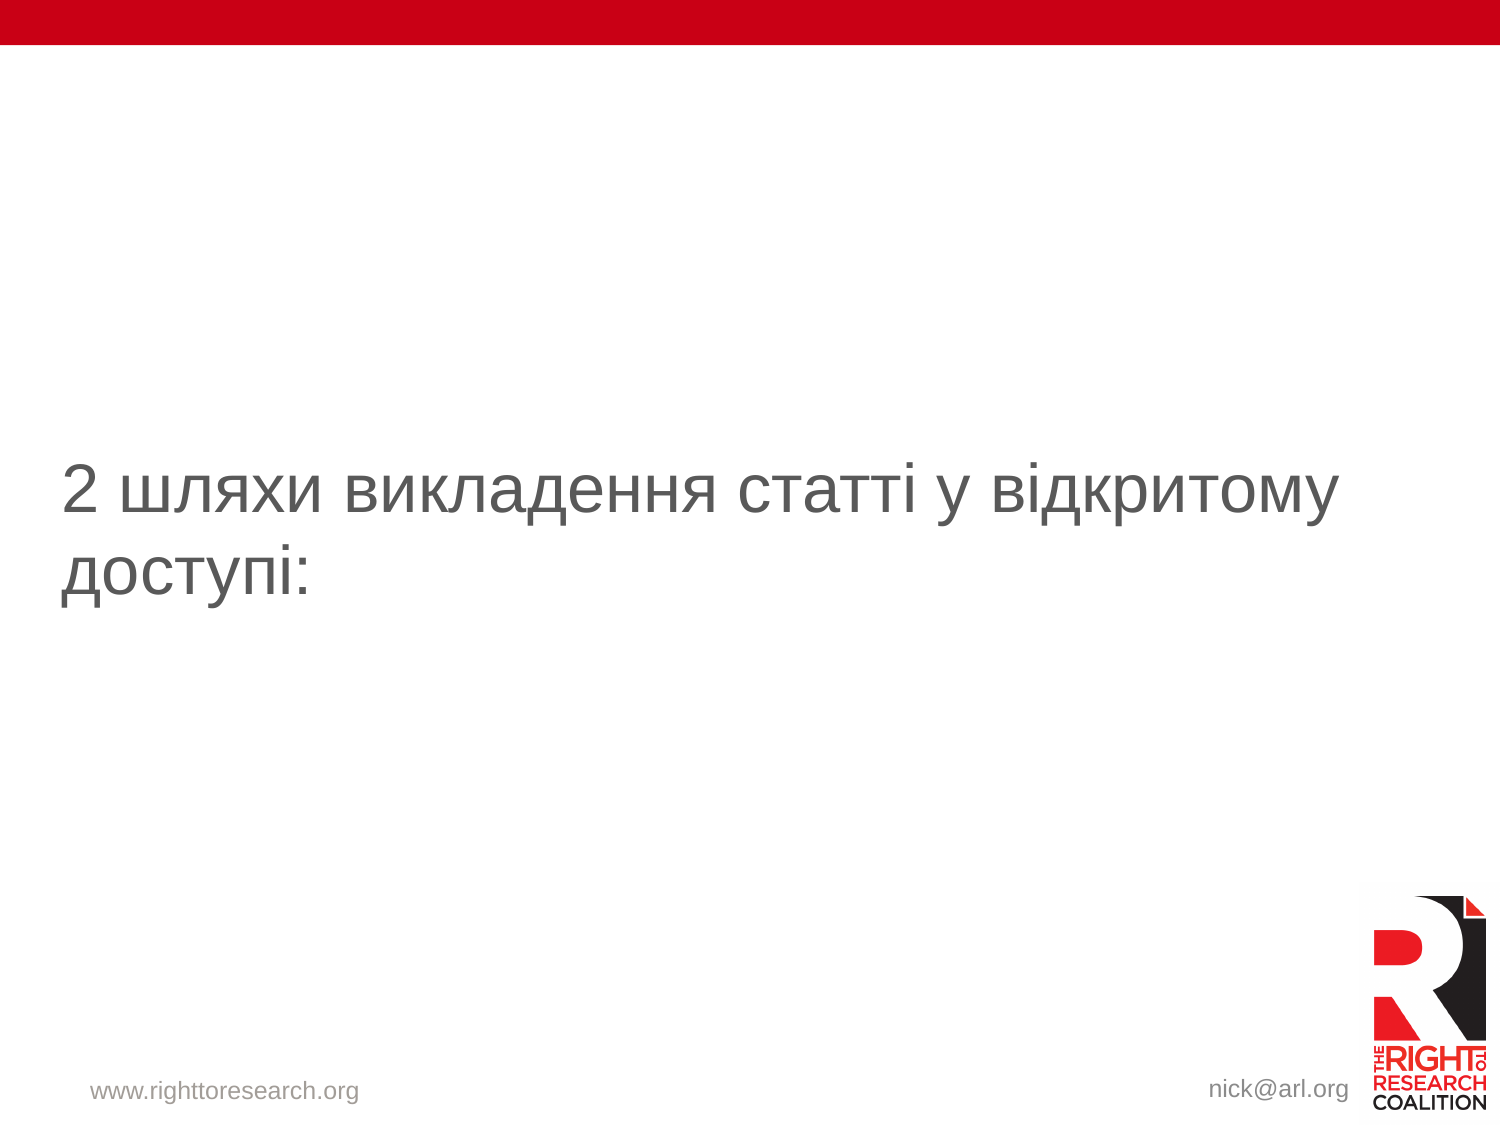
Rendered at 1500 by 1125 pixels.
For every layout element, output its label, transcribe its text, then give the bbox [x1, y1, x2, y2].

title 2 шляхи викладення статті у відкритому доступі: [46, 0, 1388, 1052]
picture [1359, 882, 1500, 1125]
footer www.righttoresearch.org [75, 1051, 550, 1112]
